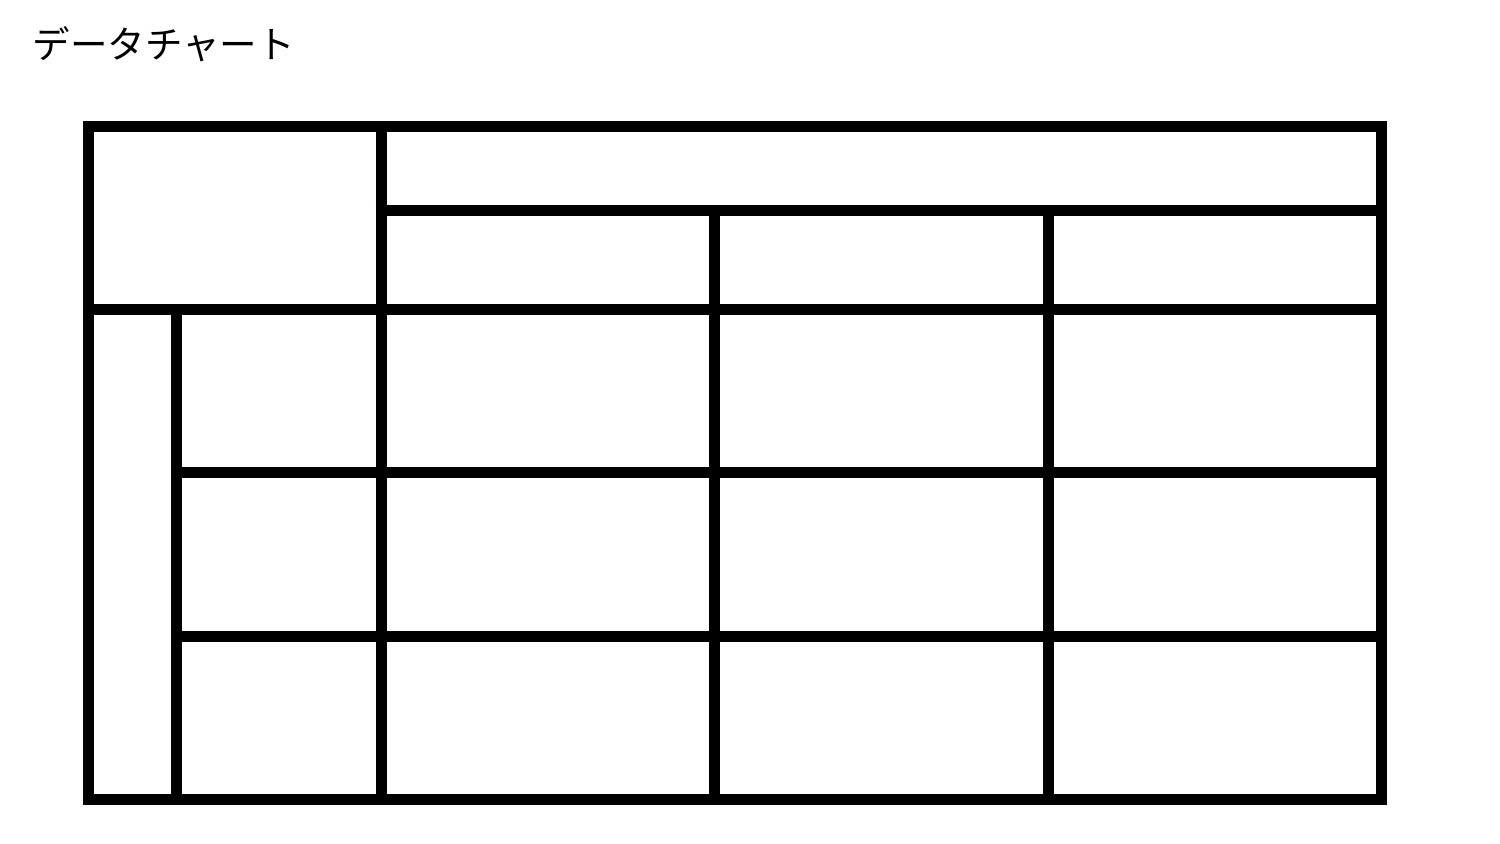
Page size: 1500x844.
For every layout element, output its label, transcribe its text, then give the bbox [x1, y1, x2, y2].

table_cell [720, 315, 1043, 467]
table_cell [720, 216, 1043, 304]
table_cell [387, 315, 709, 467]
table_cell [182, 315, 376, 467]
table_cell [387, 642, 709, 794]
text_box データチャート [17, 13, 426, 74]
table_cell [720, 642, 1043, 794]
table_cell [387, 216, 709, 304]
table_header [94, 132, 376, 304]
table_cell [1054, 315, 1376, 467]
table_header [387, 132, 1376, 205]
table_cell [182, 478, 376, 631]
table_cell [720, 478, 1043, 631]
table_cell [182, 642, 376, 794]
table_cell [1054, 478, 1376, 631]
table_cell [94, 315, 171, 794]
table_cell [1054, 216, 1376, 304]
table_cell [387, 478, 709, 631]
table_cell [1054, 642, 1376, 794]
